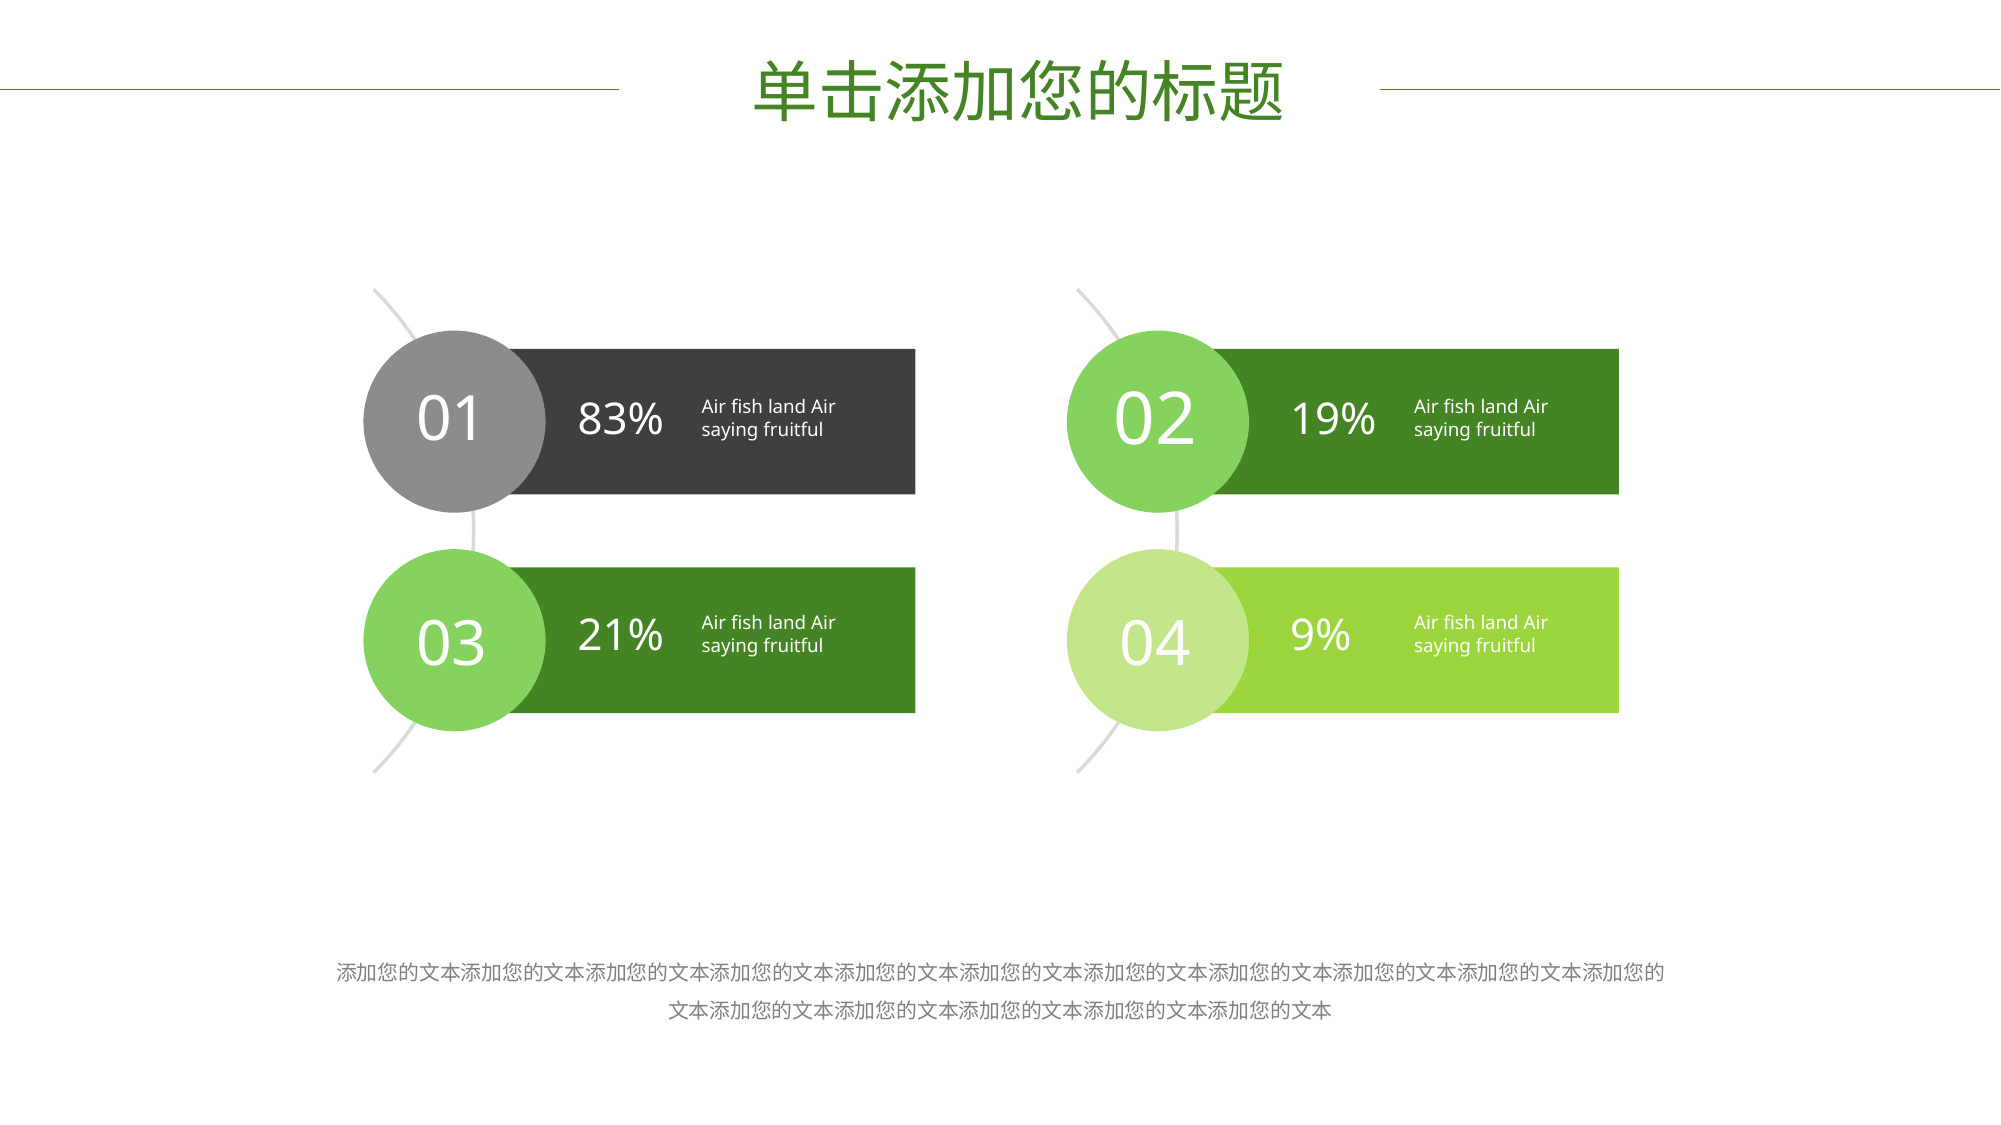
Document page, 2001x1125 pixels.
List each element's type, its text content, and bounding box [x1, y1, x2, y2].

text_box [360, 275, 918, 786]
text_box 单击添加您的标题 [669, 42, 1368, 138]
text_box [1064, 275, 1622, 786]
text_box 添加您的文本添加您的文本添加您的文本添加您的文本添加您的文本添加您的文本添加您的文本添加您的文本添加您的文本添加您的文本添加您的文本添加您的文本添加您的文本添加您的文本添加您的文本添加您的文本 [319, 940, 1681, 1030]
